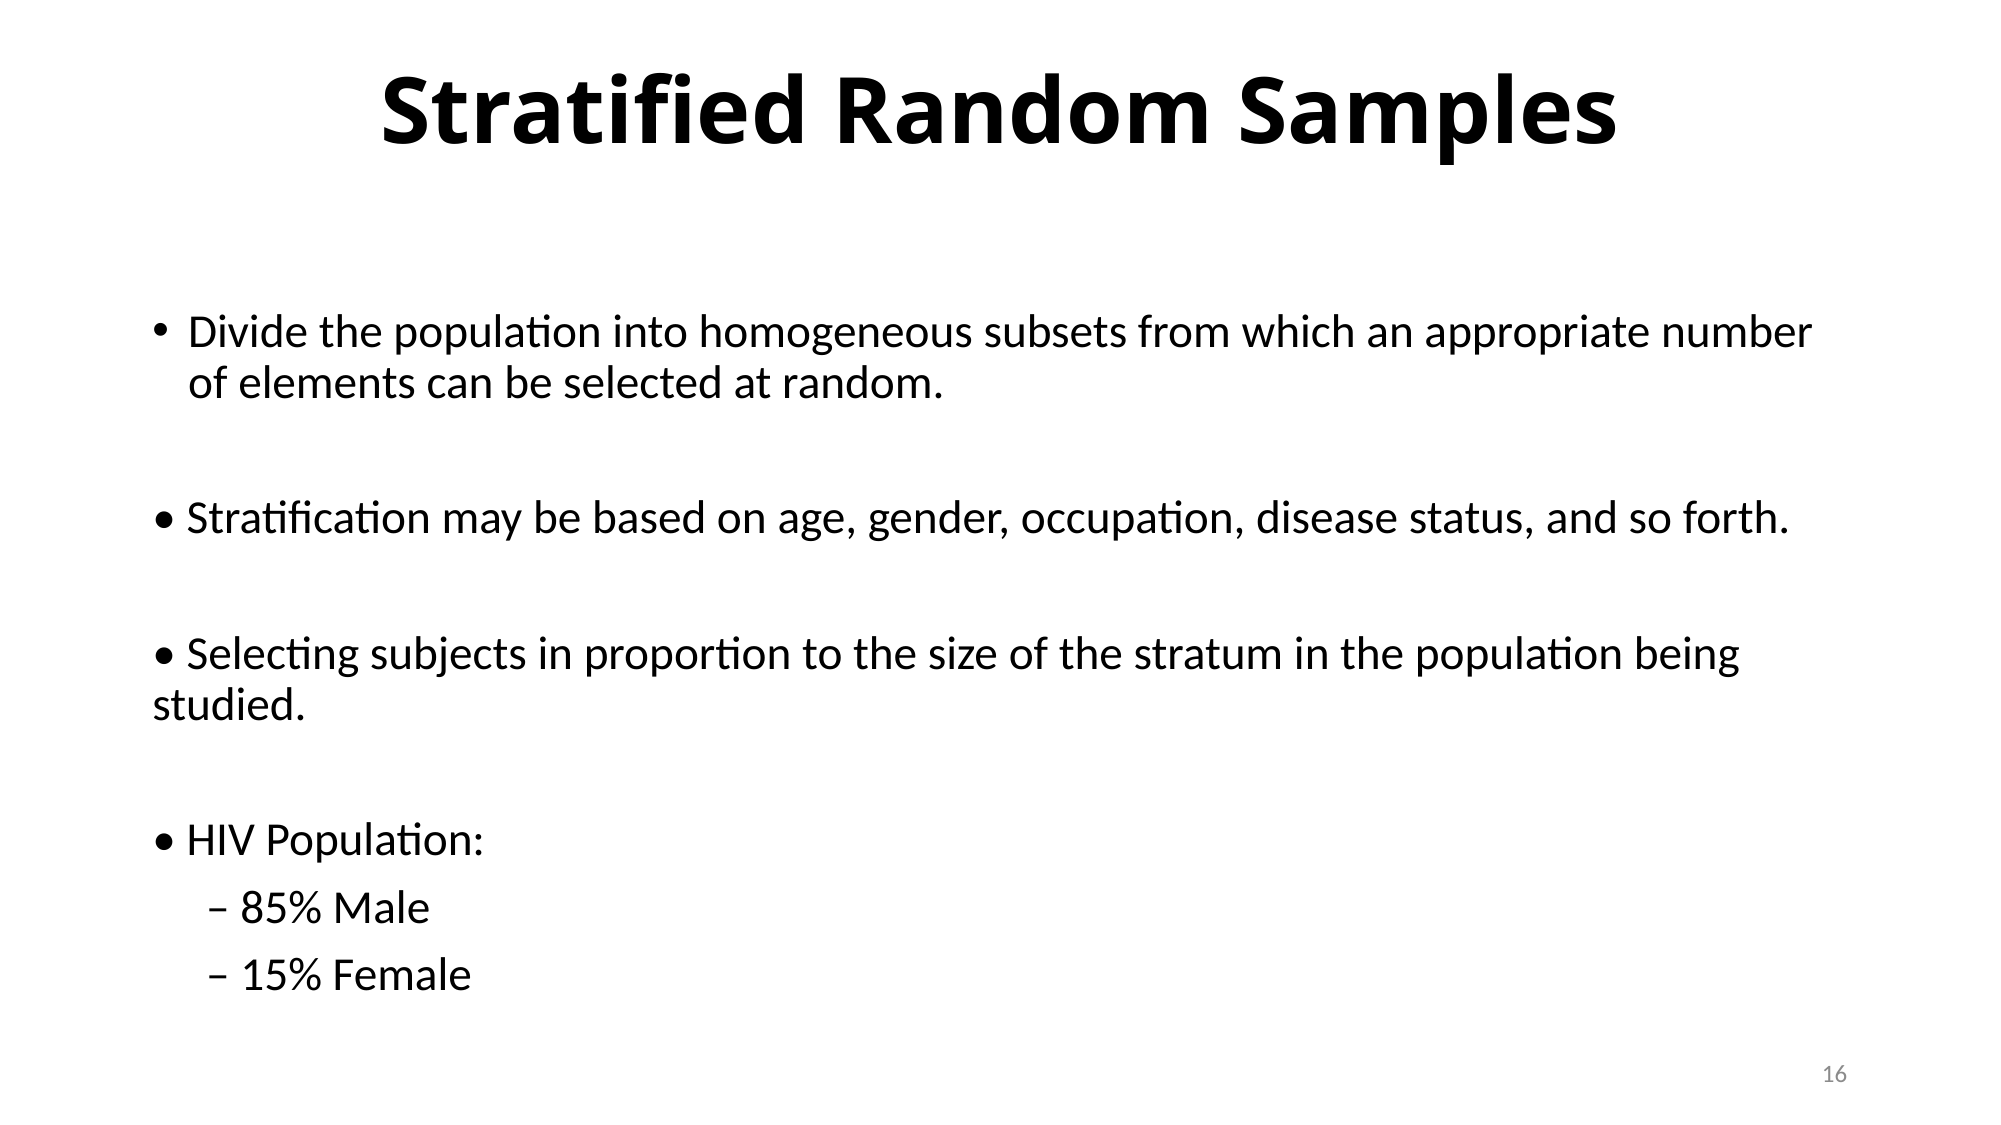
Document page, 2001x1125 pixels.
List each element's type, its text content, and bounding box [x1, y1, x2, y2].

title Stratified Random Samples [137, 59, 1863, 278]
list Divide the population into homogeneous subsets from which an appropriate number of elements can be selected at random. • Stratification may be based on age, gender, occupation, disease status, and so forth. • Selecting subjects in proportion to the size of the stratum in the population being studied. • HIV Population: – 85% Male – 15% Female [137, 299, 1863, 1014]
slide_number 16 [1412, 1042, 1863, 1103]
